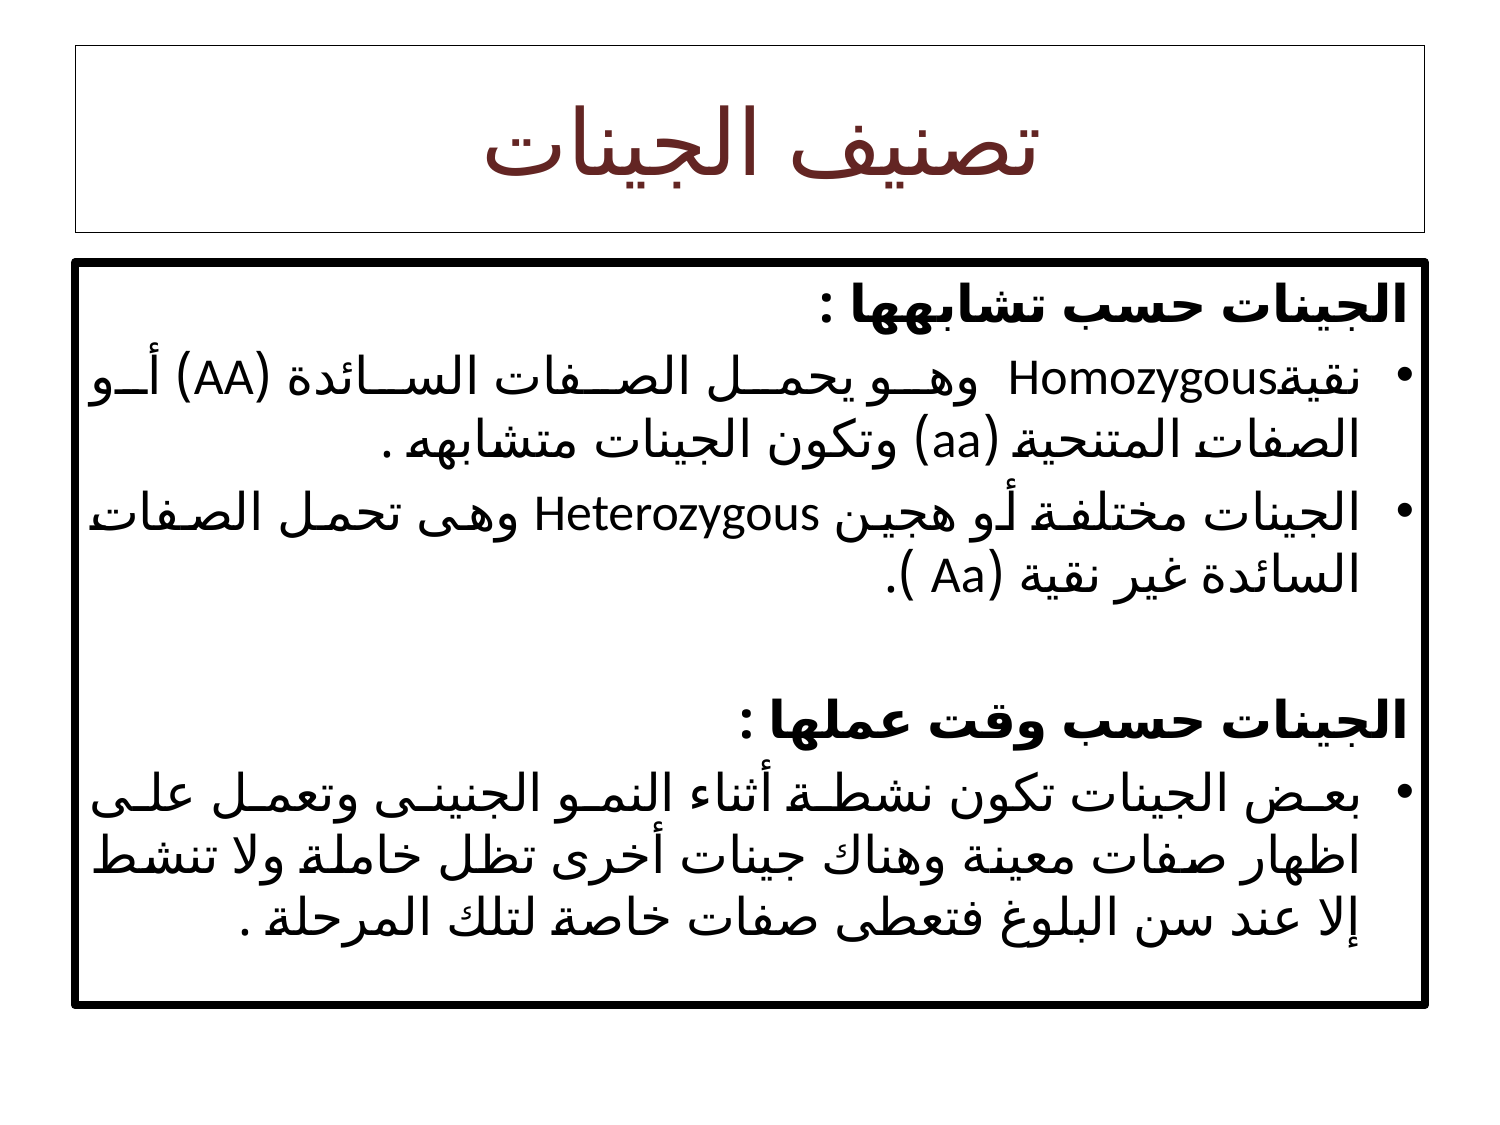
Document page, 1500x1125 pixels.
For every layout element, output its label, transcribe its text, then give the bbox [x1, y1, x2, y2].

list الجينات حسب تشابهها : نقيةHomozygous وهو يحمل الصفات السائدة (AA) أو الصفات المتنحية (aa) وتكون الجينات متشابهه . الجينات مختلفة أو هجين Heterozygous وهى تحمل الصفات السائدة غير نقية (Aa ). الجينات حسب وقت عملها : بعض الجينات تكون نشطة أثناء النمو الجنينى وتعمل على اظهار صفات معينة وهناك جينات أخرى تظل خاملة ولا تنشط إلا عند سن البلوغ فتعطى صفات خاصة لتلك المرحلة . [75, 262, 1425, 1005]
title تصنيف الجينات [75, 45, 1425, 233]
